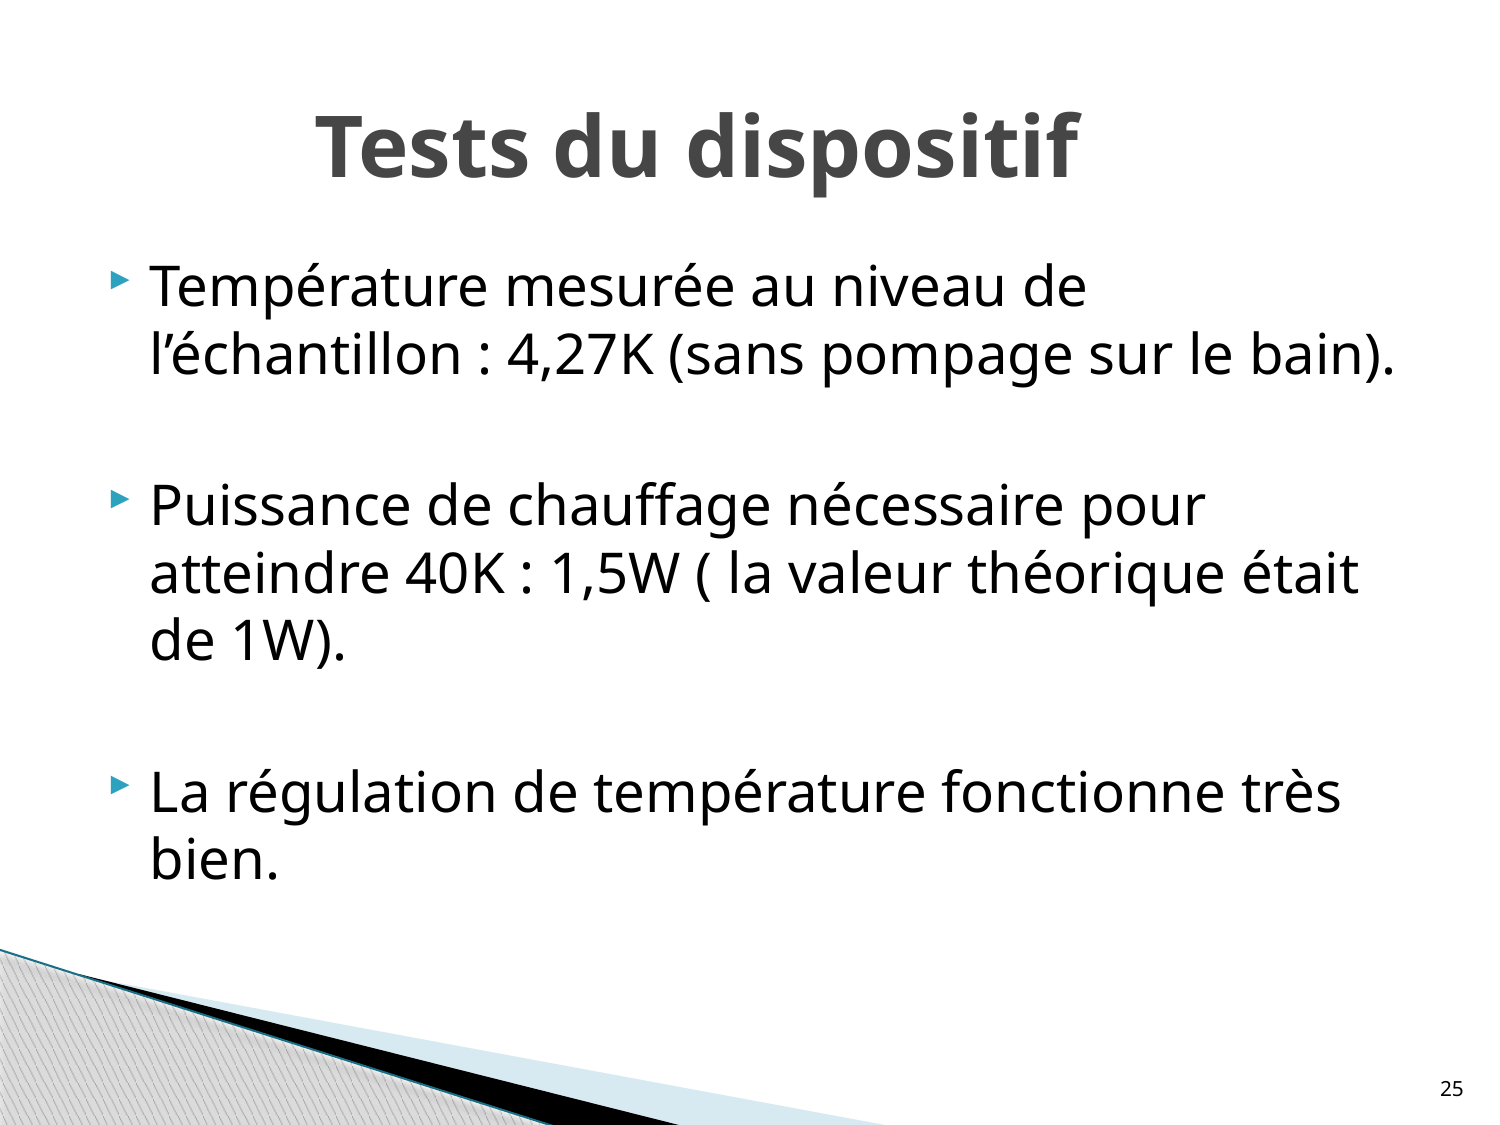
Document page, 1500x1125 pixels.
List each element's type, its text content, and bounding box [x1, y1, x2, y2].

title Tests du dispositif [300, 50, 1500, 238]
slide_number 25 [1418, 1051, 1479, 1112]
list Température mesurée au niveau de l’échantillon : 4,27K (sans pompage sur le bain). Puissance de chauffage nécessaire pour atteindre 40K : 1,5W ( la valeur théorique était de 1W). La régulation de température fonctionne très bien. [75, 243, 1425, 986]
